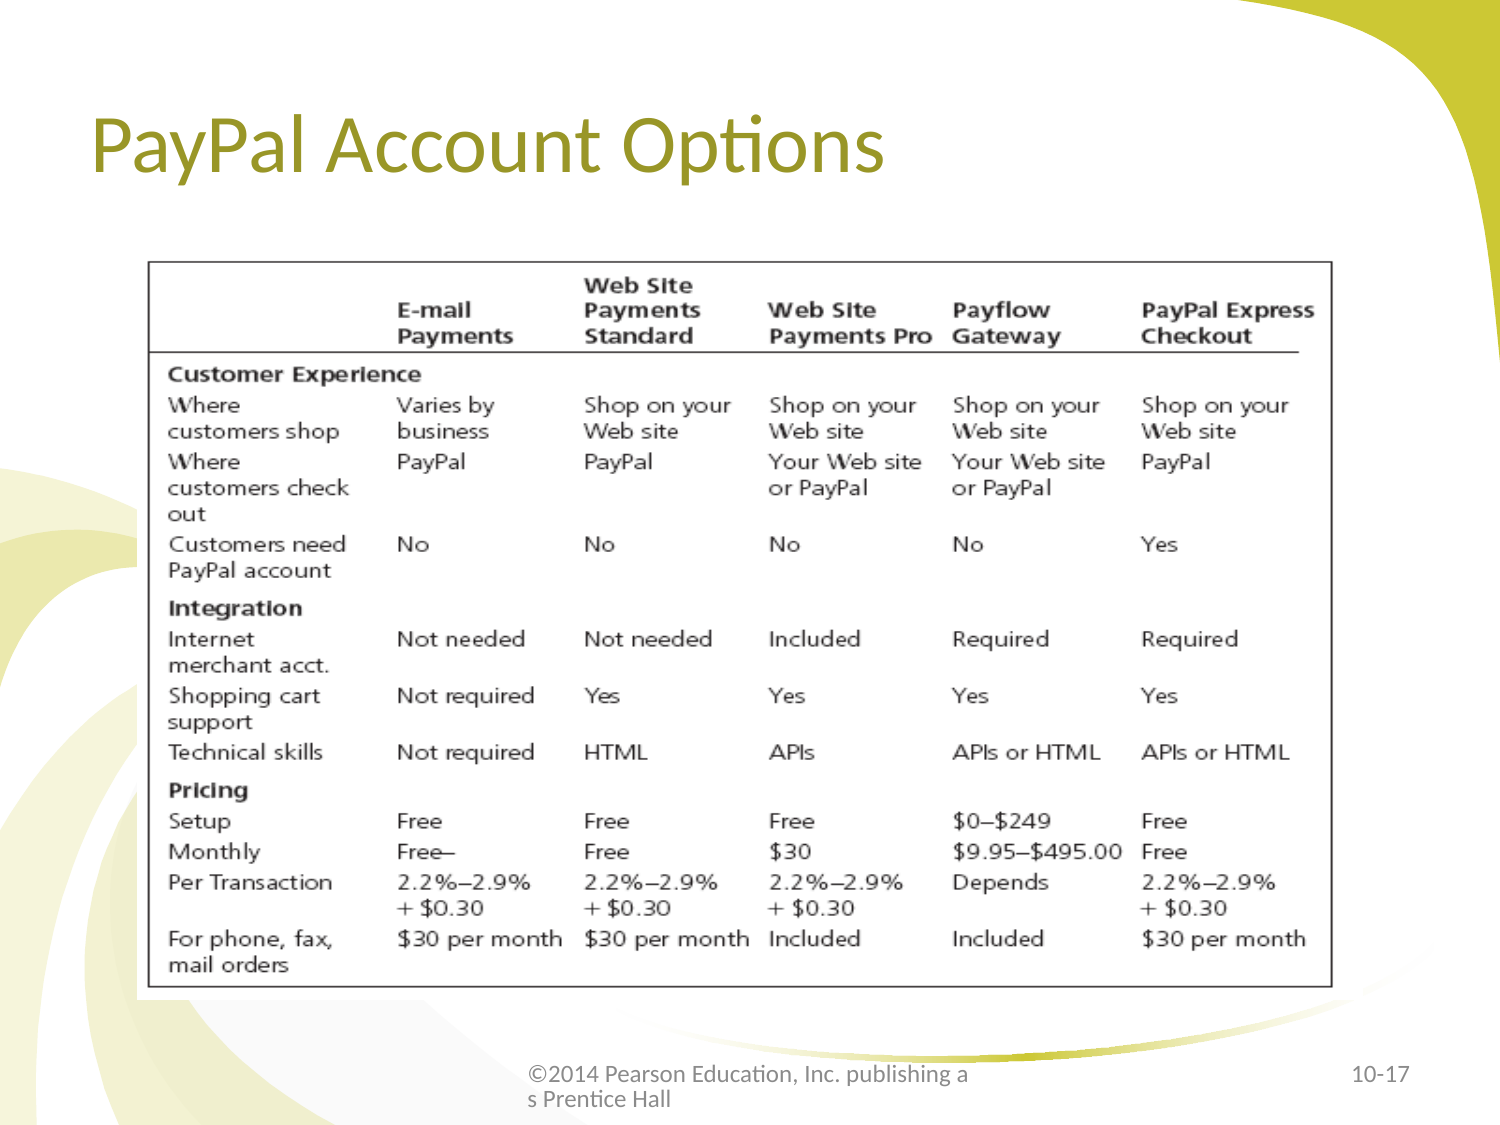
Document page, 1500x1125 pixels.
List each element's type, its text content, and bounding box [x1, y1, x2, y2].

picture [137, 237, 1363, 1001]
slide_number 10-17 [1074, 1042, 1425, 1103]
footer ©2014 Pearson Education, Inc. publishing as Prentice Hall [512, 1042, 988, 1103]
title PayPal Account Options [75, 45, 1425, 233]
